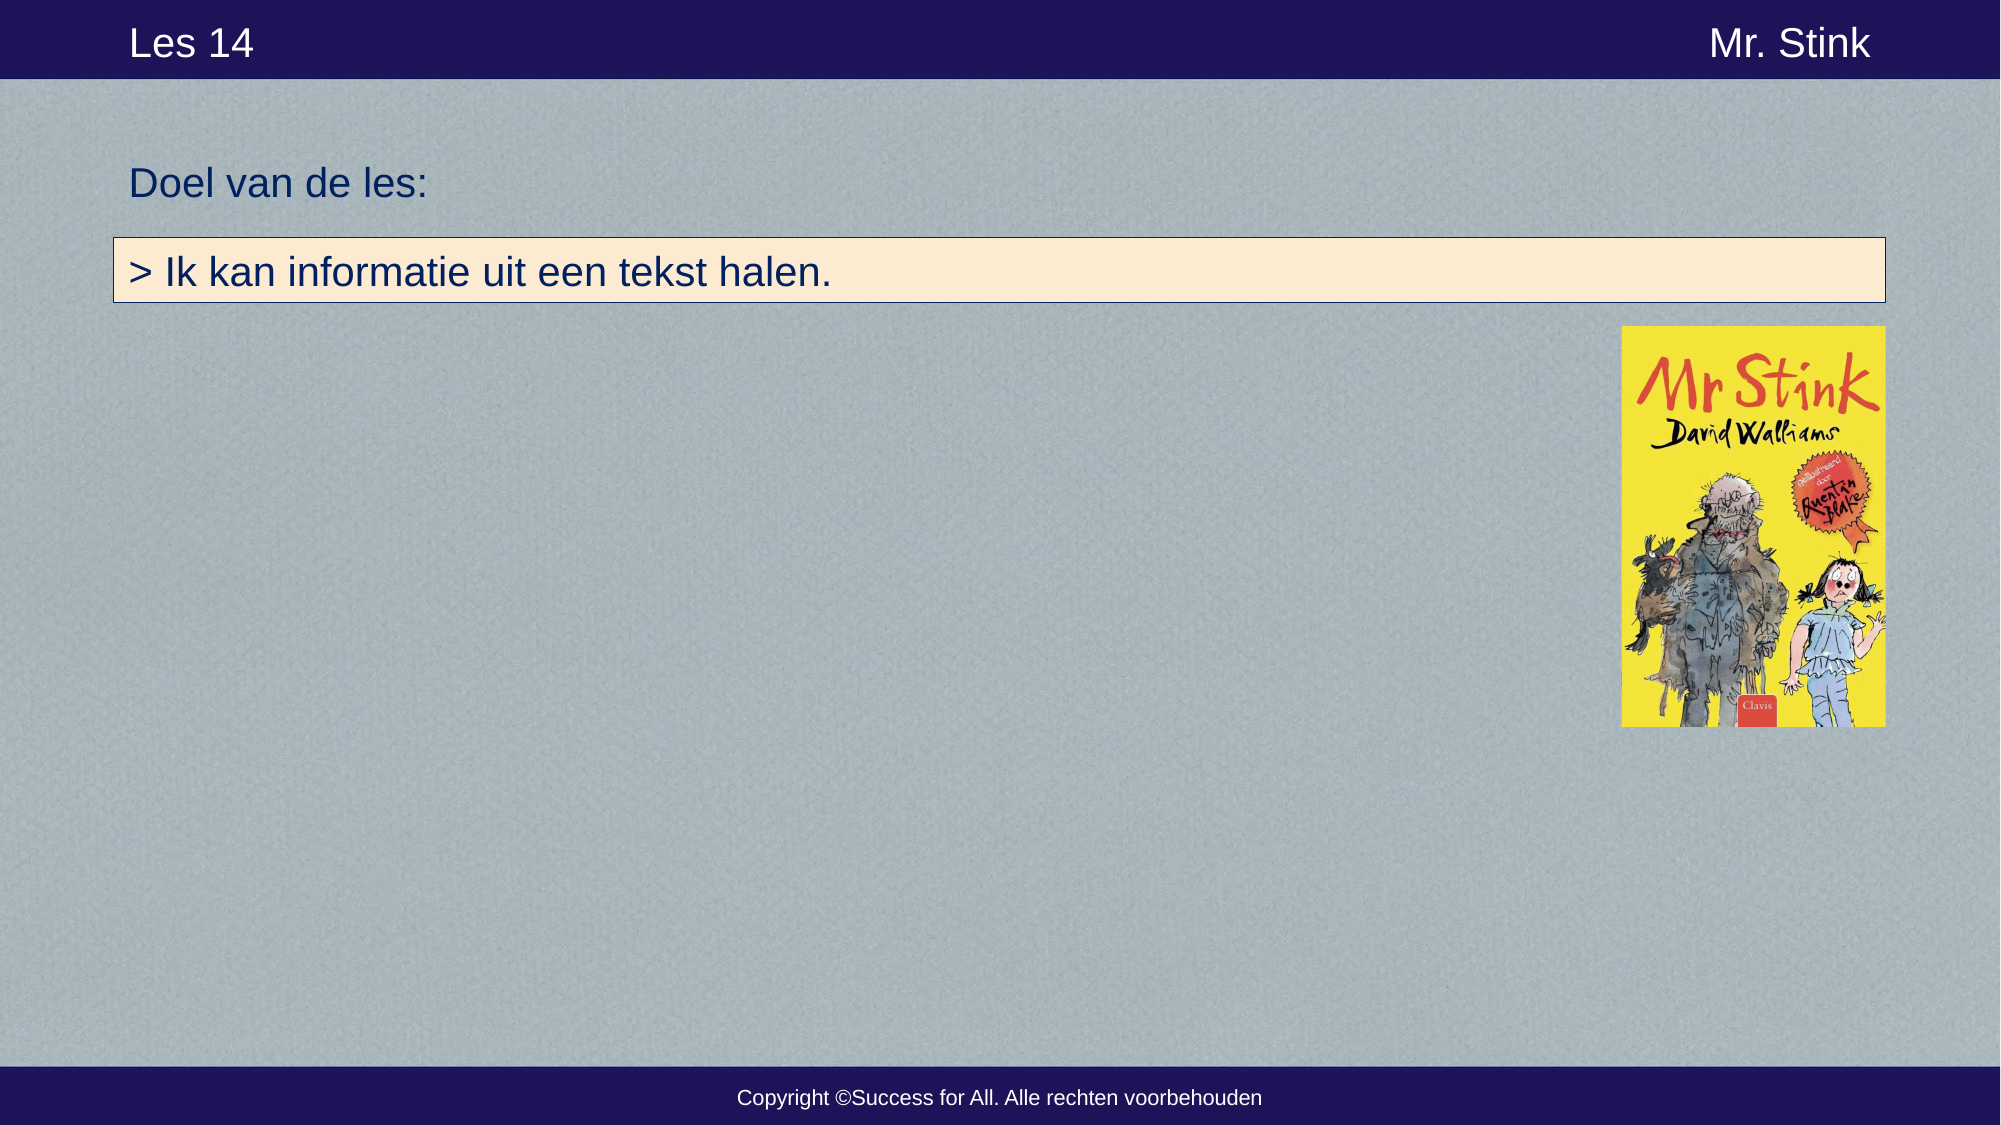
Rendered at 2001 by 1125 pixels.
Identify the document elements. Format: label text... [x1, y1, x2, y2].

text_box Mr. Stink [999, 8, 1886, 73]
text_box Doel van de les: [113, 148, 1635, 214]
text_box Les 14 [114, 8, 354, 73]
text_box > Ik kan informatie uit een tekst halen. [113, 237, 1886, 303]
picture [0, 0, 2001, 1125]
text_box Copyright ©Success for All. Alle rechten voorbehouden [0, 1076, 2000, 1125]
